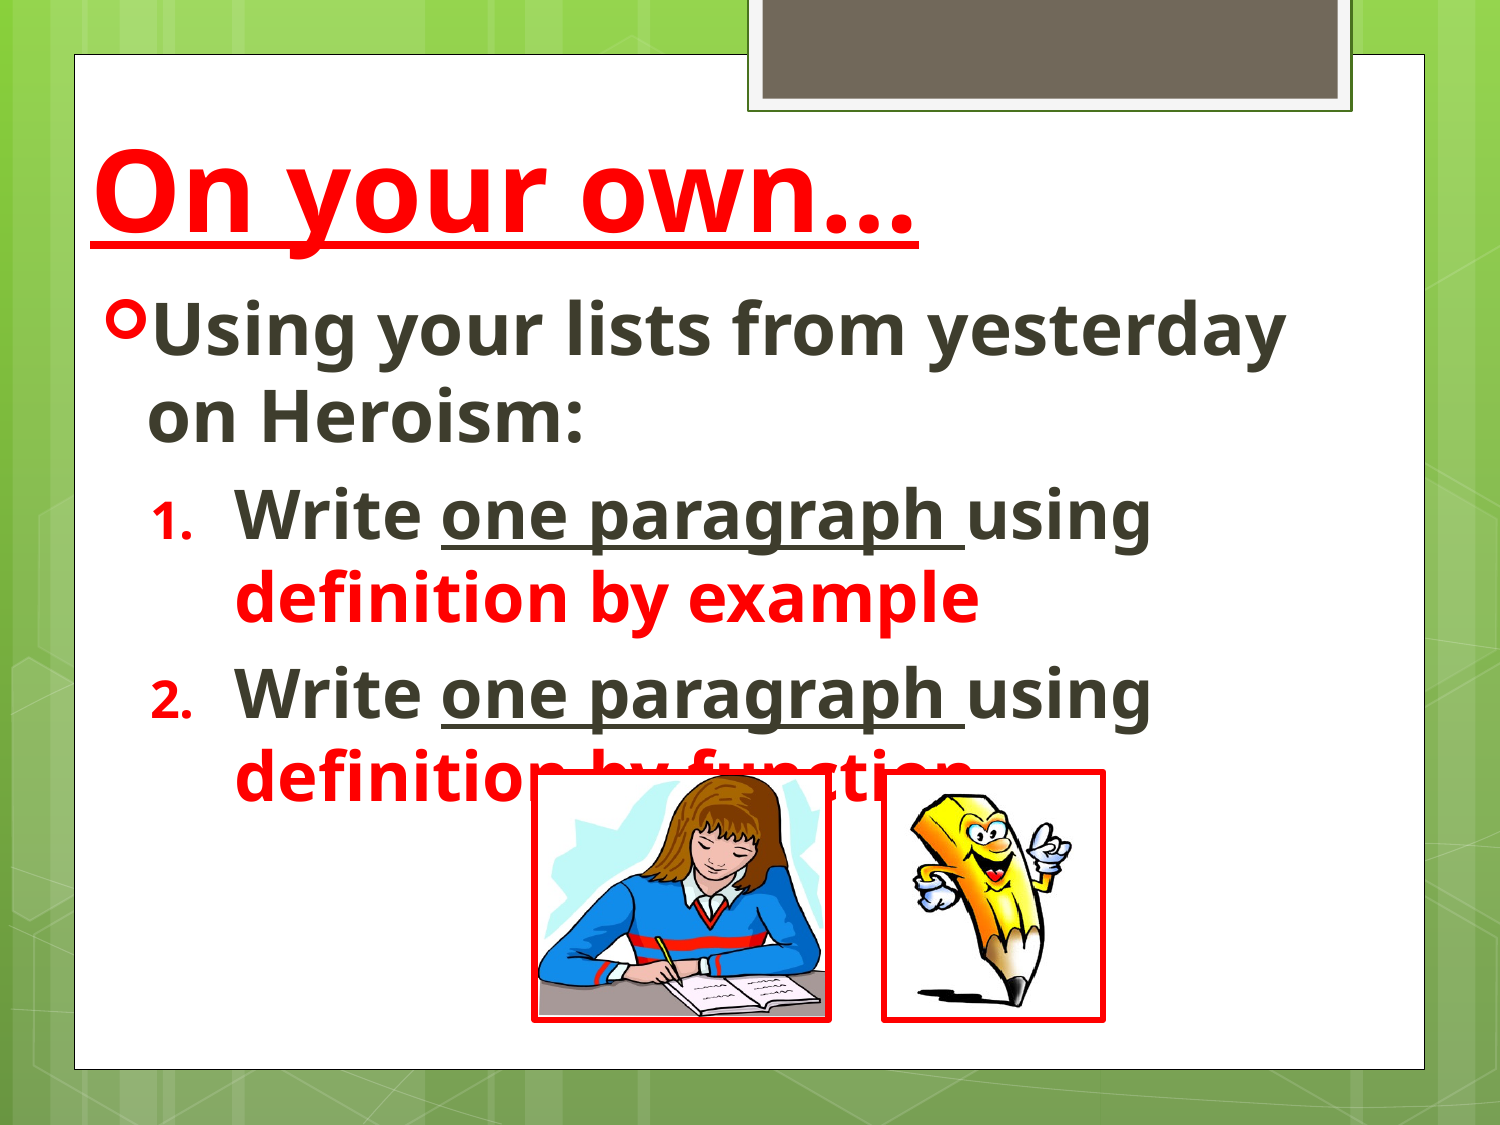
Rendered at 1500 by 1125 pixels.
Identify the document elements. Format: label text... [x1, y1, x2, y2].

list Using your lists from yesterday on Heroism: Write one paragraph using definition by example Write one paragraph using definition by function. [75, 275, 1413, 750]
picture [537, 774, 826, 1018]
picture [887, 774, 1101, 1018]
title On your own… [75, 75, 1425, 263]
